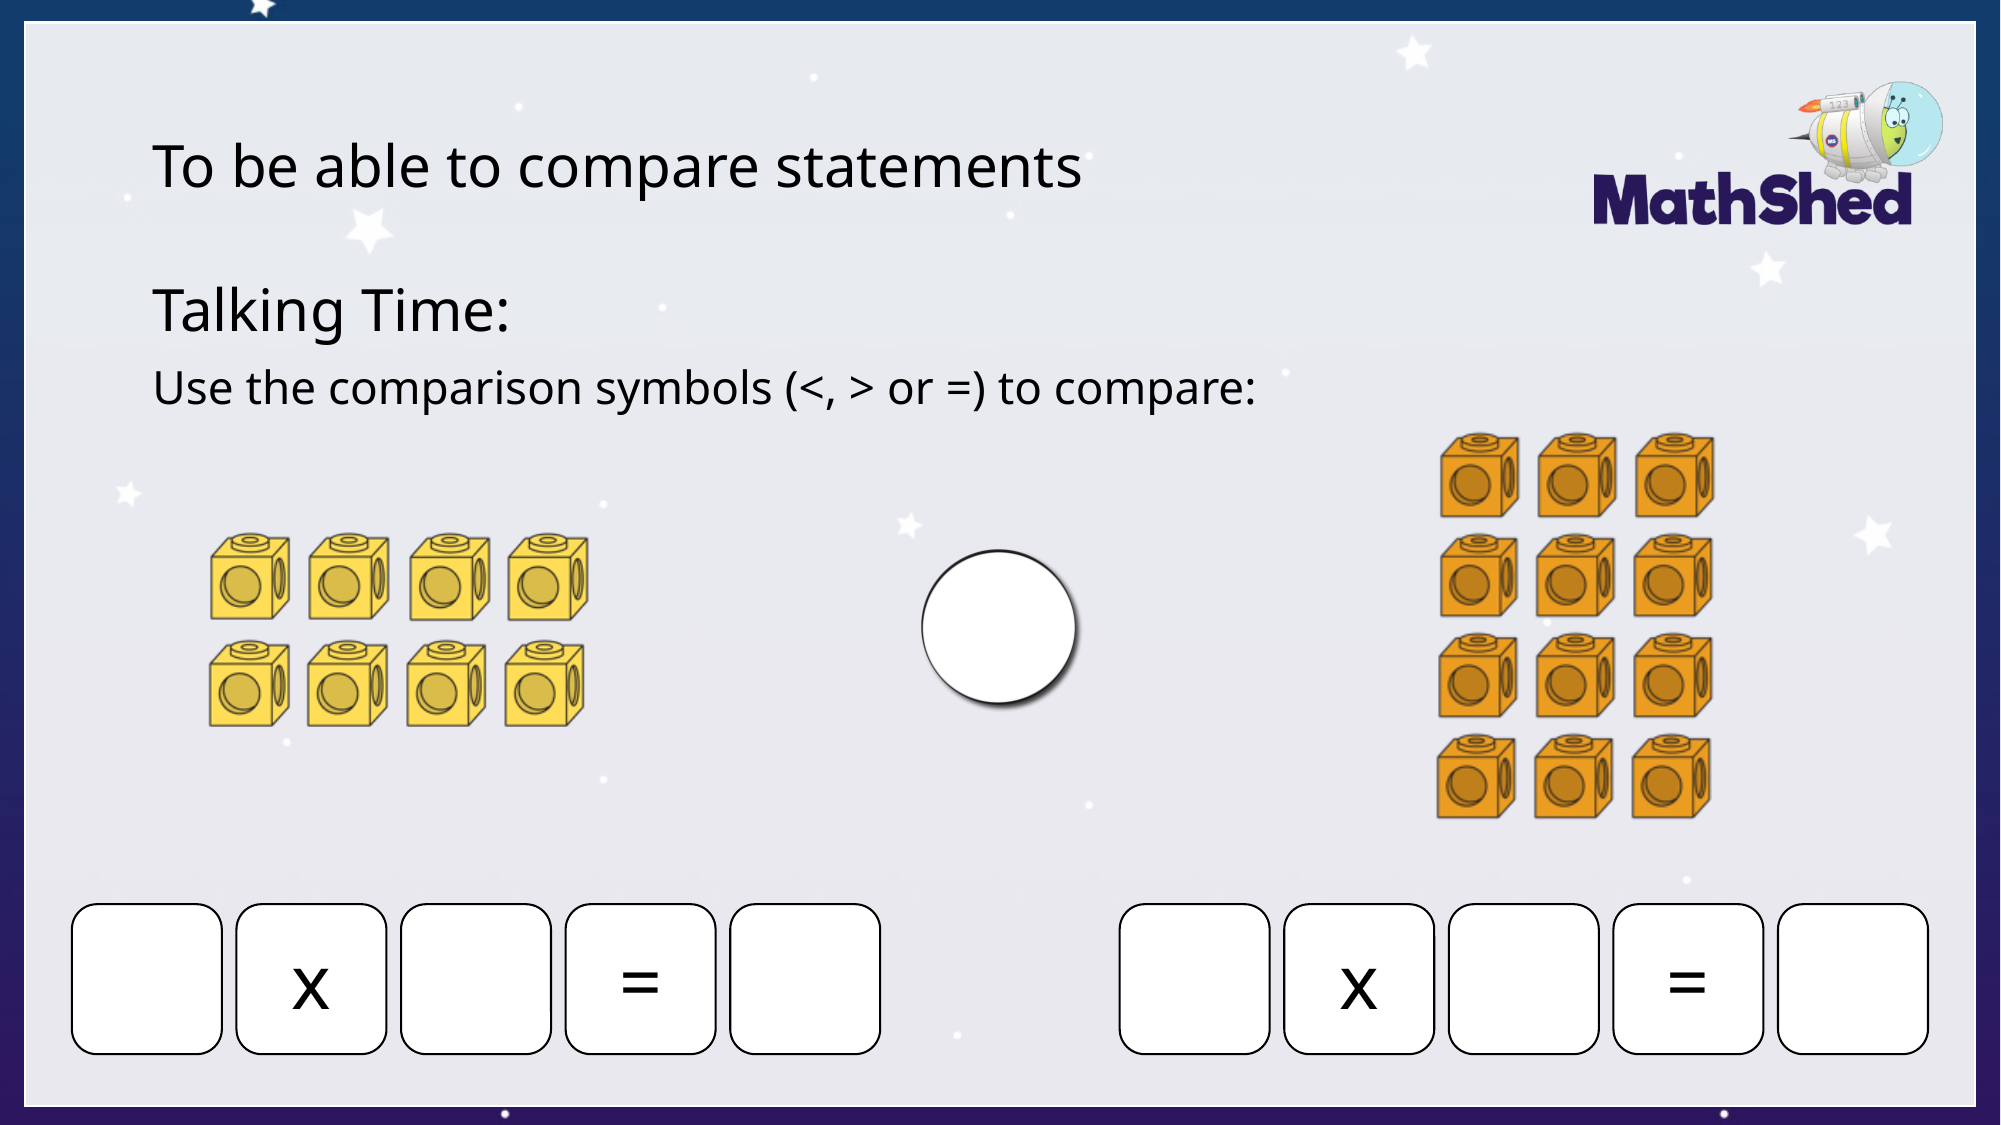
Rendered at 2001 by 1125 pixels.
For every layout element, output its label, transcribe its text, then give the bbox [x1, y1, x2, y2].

text_box x [1283, 903, 1436, 1056]
text_box 4 [400, 903, 553, 1056]
text_box 3 [1118, 903, 1271, 1056]
list Talking Time: Use the comparison symbols (<, > or =) to compare: [137, 273, 1863, 988]
text_box 2 [70, 903, 223, 1056]
text_box = [564, 903, 717, 1056]
text_box x [235, 903, 388, 1056]
text_box 4 [1447, 903, 1600, 1056]
text_box = [1612, 903, 1765, 1056]
text_box [729, 903, 882, 1056]
text_box [1776, 903, 1930, 1056]
title To be able to compare statements [137, 59, 1578, 273]
picture [0, 0, 2001, 1125]
